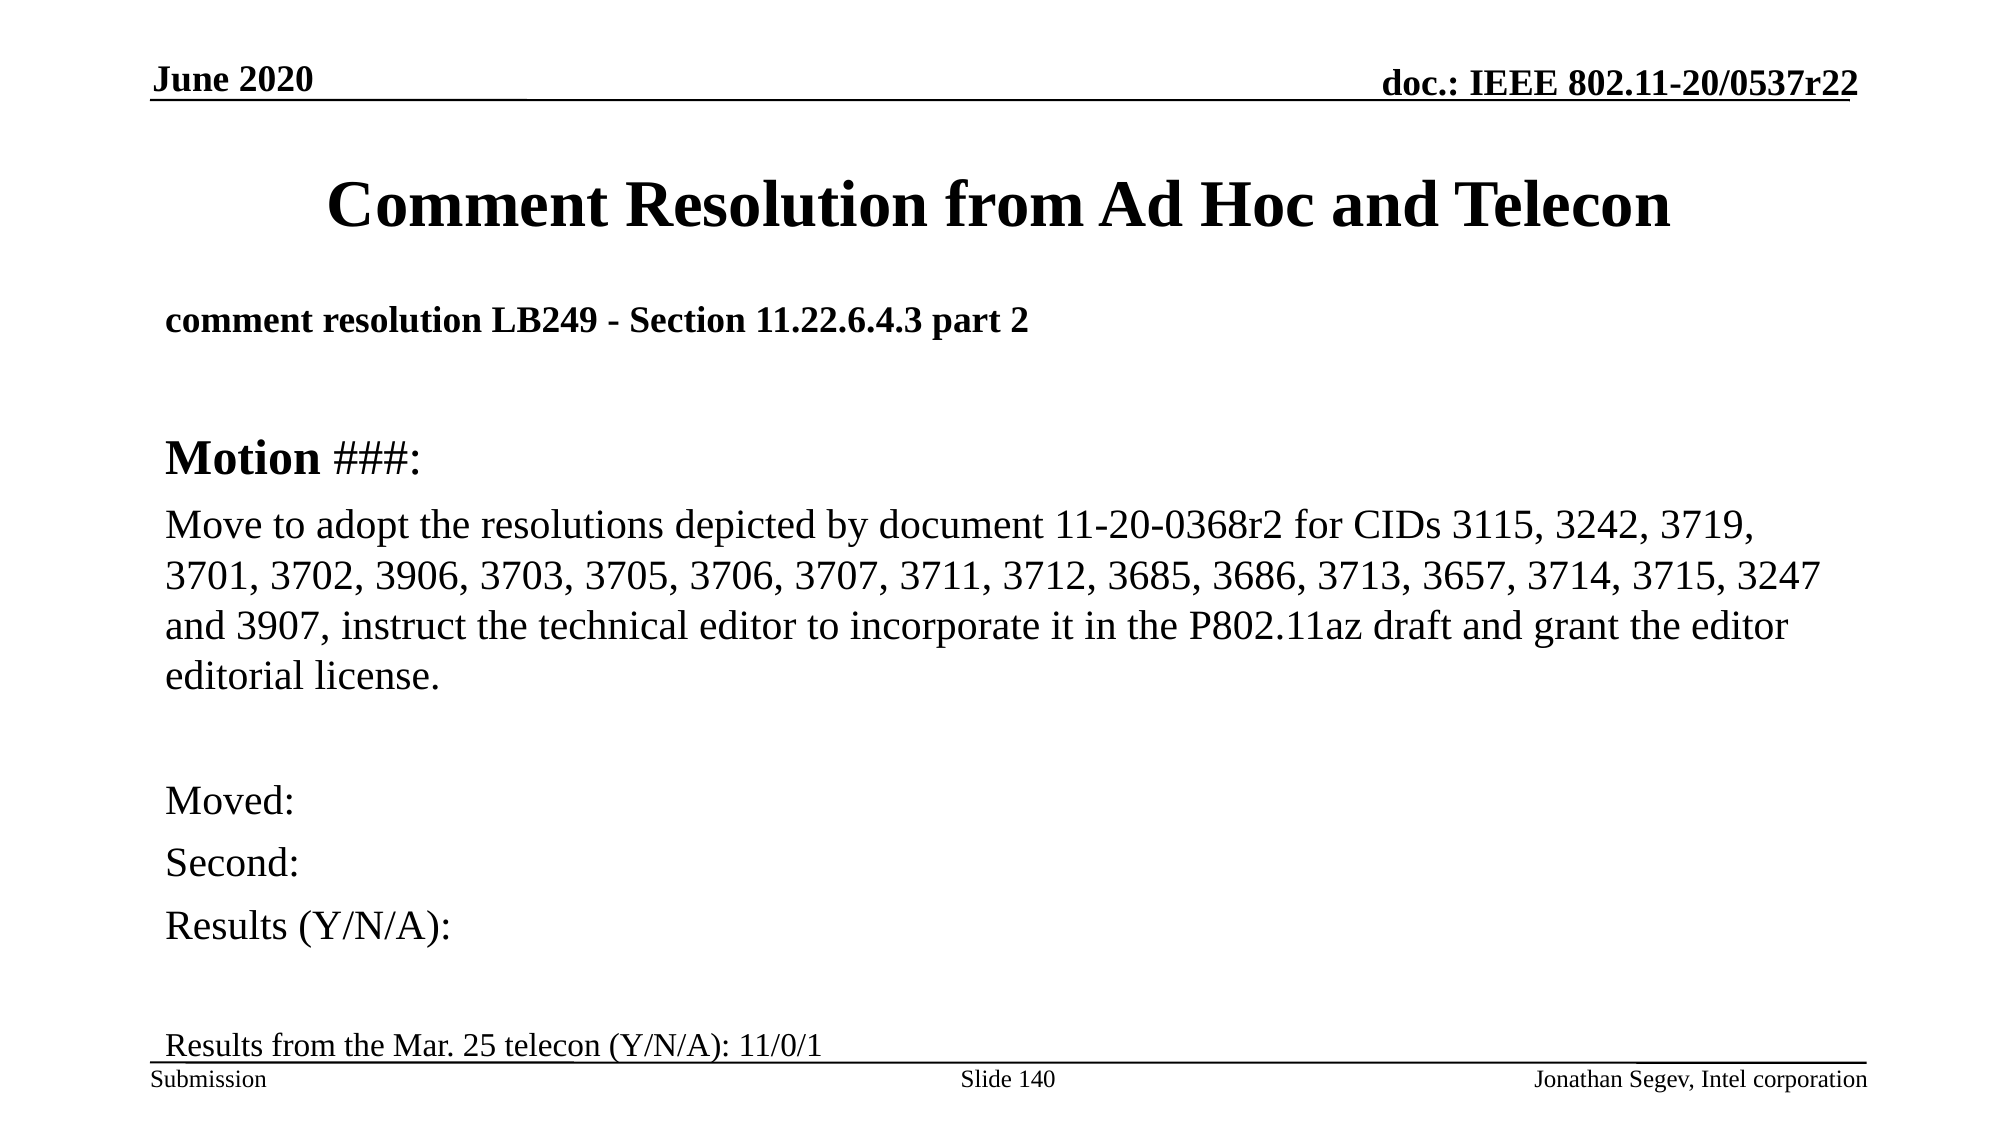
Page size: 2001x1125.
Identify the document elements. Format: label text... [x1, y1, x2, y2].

list comment resolution LB249 - Section 11.22.6.4.3 part 2 Motion ###: Move to adopt the resolutions depicted by document 11-20-0368r2 for CIDs 3115, 3242, 3719, 3701, 3702, 3906, 3703, 3705, 3706, 3707, 3711, 3712, 3685, 3686, 3713, 3657, 3714, 3715, 3247 and 3907, instruct the technical editor to incorporate it in the P802.11az draft and grant the editor editorial license. Moved: Second: Results (Y/N/A): Results from the Mar. 25 telecon (Y/N/A): 11/0/1 [149, 286, 1850, 1000]
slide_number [152, 54, 563, 100]
title Comment Resolution from Ad Hoc and Telecon [149, 112, 1850, 286]
slide_number Slide 140 [950, 1061, 1067, 1123]
footer Jonathan Segev, Intel corporation [1171, 1061, 1869, 1093]
